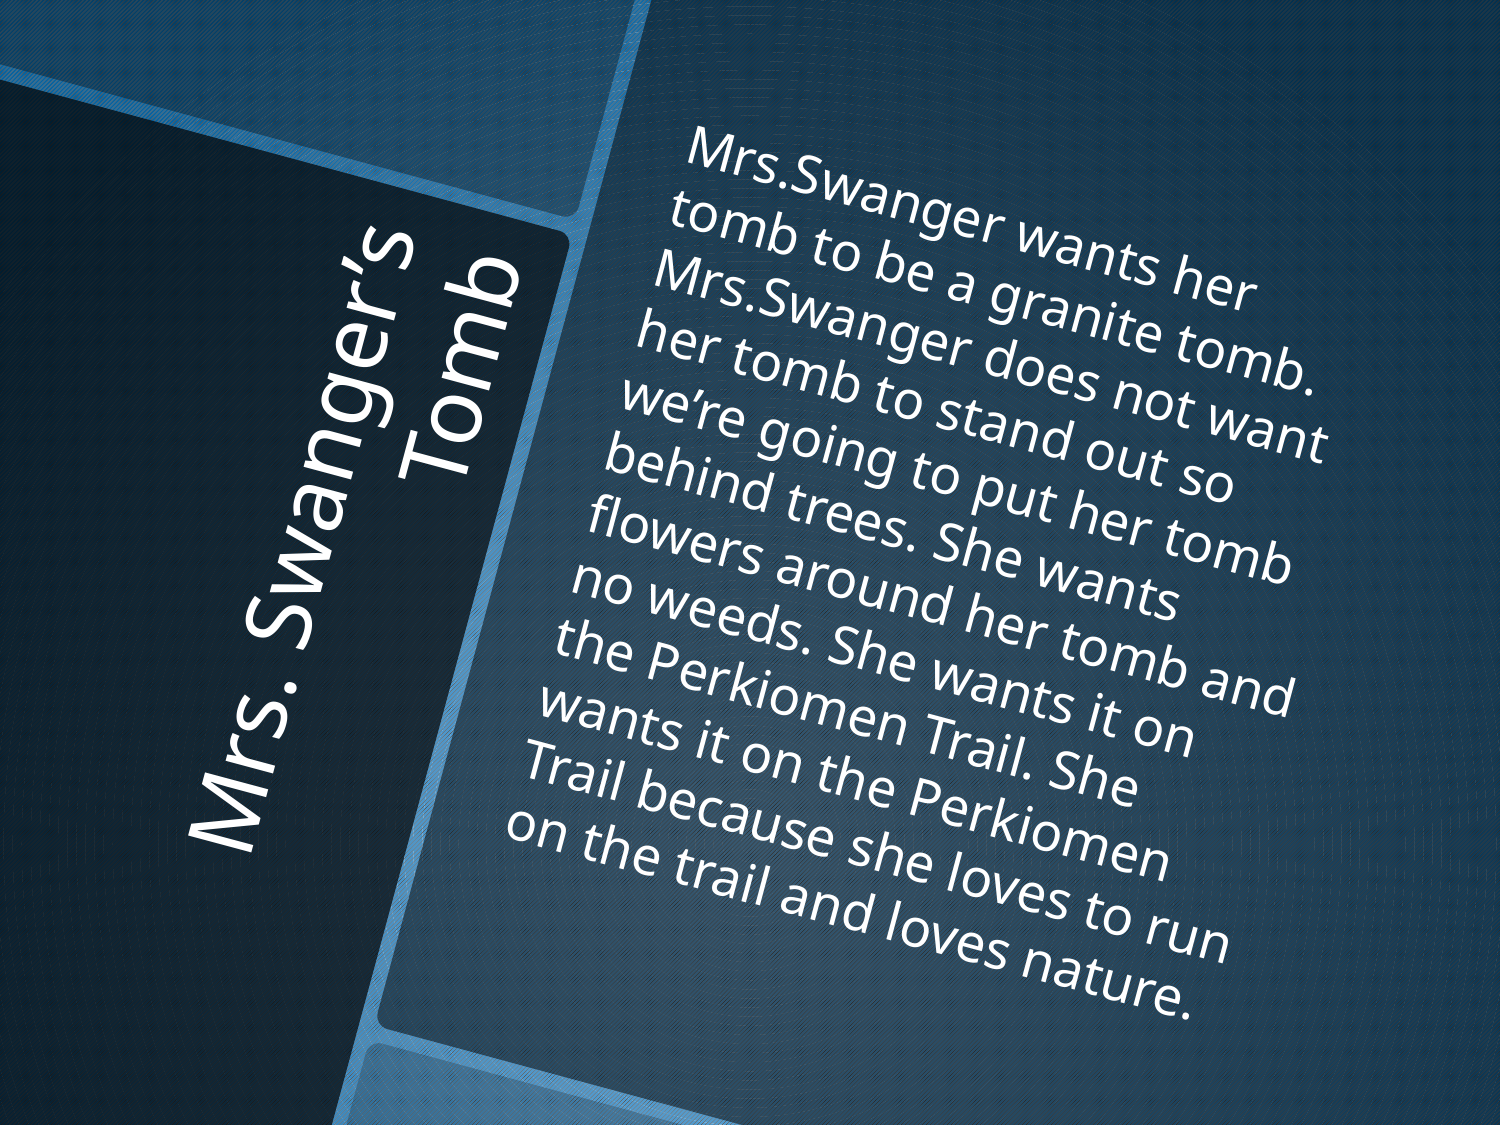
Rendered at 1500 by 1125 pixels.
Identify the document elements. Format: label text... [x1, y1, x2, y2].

list Mrs.Swanger wants her tomb to be a granite tomb. Mrs.Swanger does not want her tomb to stand out so we’re going to put her tomb behind trees. She wants flowers around her tomb and no weeds. She wants it on the Perkiomen Trail. She wants it on the Perkiomen Trail because she loves to run on the trail and loves nature. [475, 72, 1430, 1076]
title Mrs. Swanger’s Tomb [69, 181, 554, 1056]
